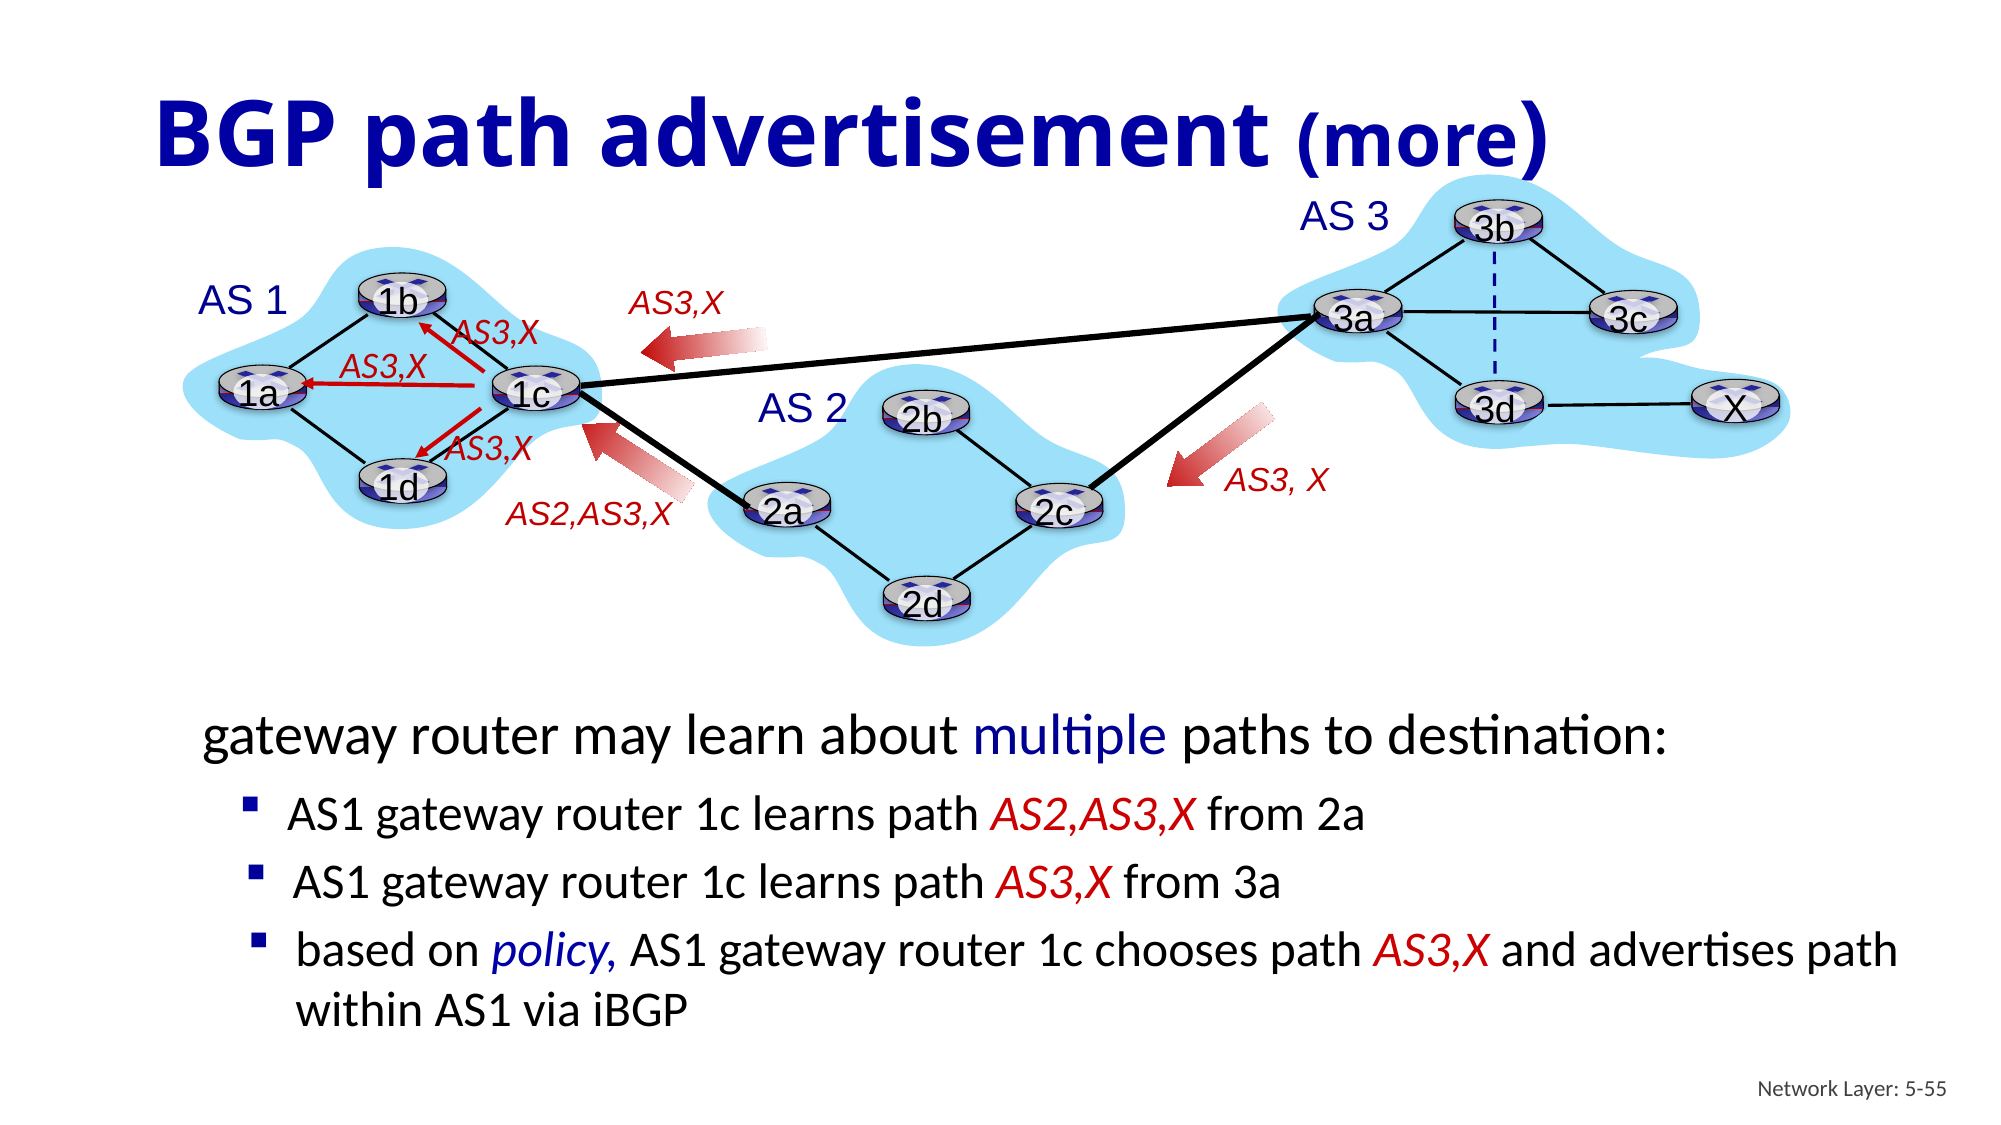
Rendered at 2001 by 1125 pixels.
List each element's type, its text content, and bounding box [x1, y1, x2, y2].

slide_number Network Layer: 5-55 [1512, 1056, 1963, 1117]
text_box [300, 299, 555, 477]
text_box AS1 gateway router 1c learns path AS2,AS3,X from 2a [223, 809, 1620, 879]
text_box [182, 174, 1791, 647]
title BGP path advertisement (more) [137, 63, 1863, 211]
text_box gateway router may learn about multiple paths to destination: [187, 713, 1815, 809]
text_box AS1 gateway router 1c learns path AS3,X from 3a [229, 856, 1625, 948]
text_box based on policy, AS1 gateway router 1c chooses path AS3,X and advertises path within AS1 via iBGP [232, 908, 1959, 1078]
